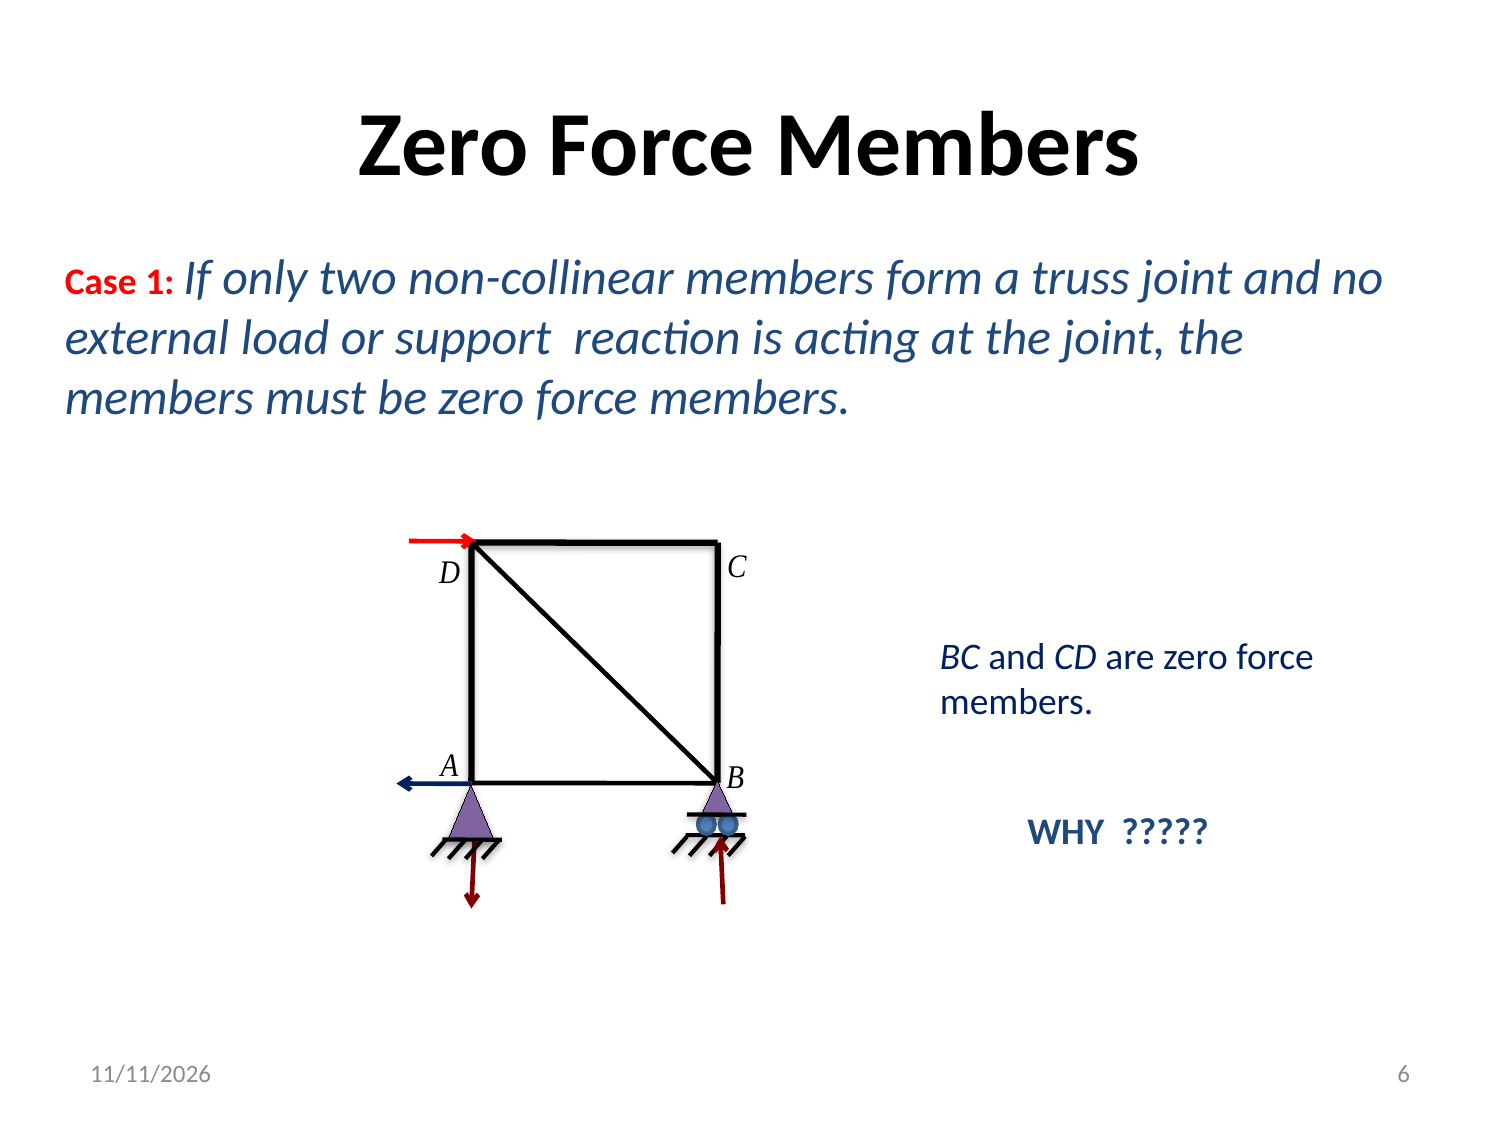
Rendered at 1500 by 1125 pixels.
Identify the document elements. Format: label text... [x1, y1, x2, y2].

slide_number 6 [1074, 1042, 1425, 1103]
title Zero Force Members [75, 45, 1425, 233]
text_box WHY ????? [1012, 799, 1363, 860]
text_box Case 1: If only two non-collinear members form a truss joint and no external load or support reaction is acting at the joint, the members must be zero force members. [50, 237, 1425, 433]
text_box BC and CD are zero force members. [924, 624, 1338, 730]
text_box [396, 540, 753, 909]
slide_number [75, 1042, 425, 1103]
